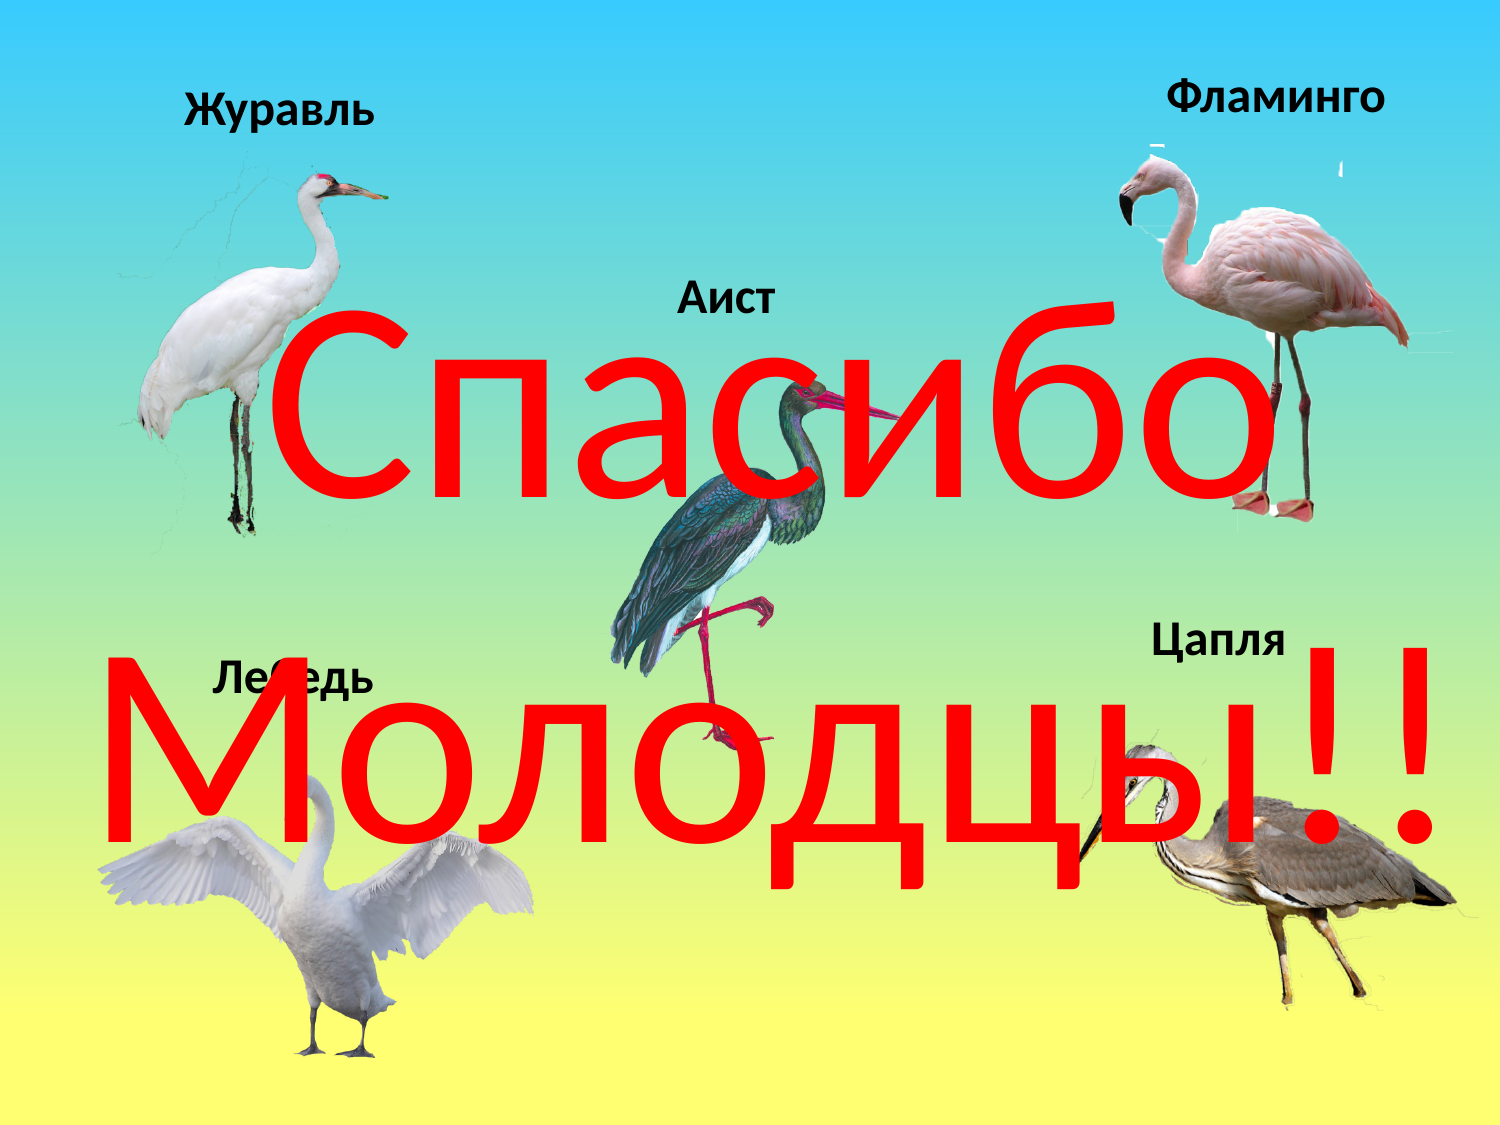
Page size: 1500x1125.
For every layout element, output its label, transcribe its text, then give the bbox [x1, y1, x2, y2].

picture [1045, 729, 1479, 1019]
picture [1076, 130, 1500, 533]
picture [598, 366, 919, 759]
text_box Фламинго [1151, 54, 1402, 129]
text_box Журавль [169, 67, 391, 143]
picture [97, 773, 534, 1058]
picture [117, 151, 443, 559]
text_box Спасибо Молодцы!! [70, 202, 1479, 908]
